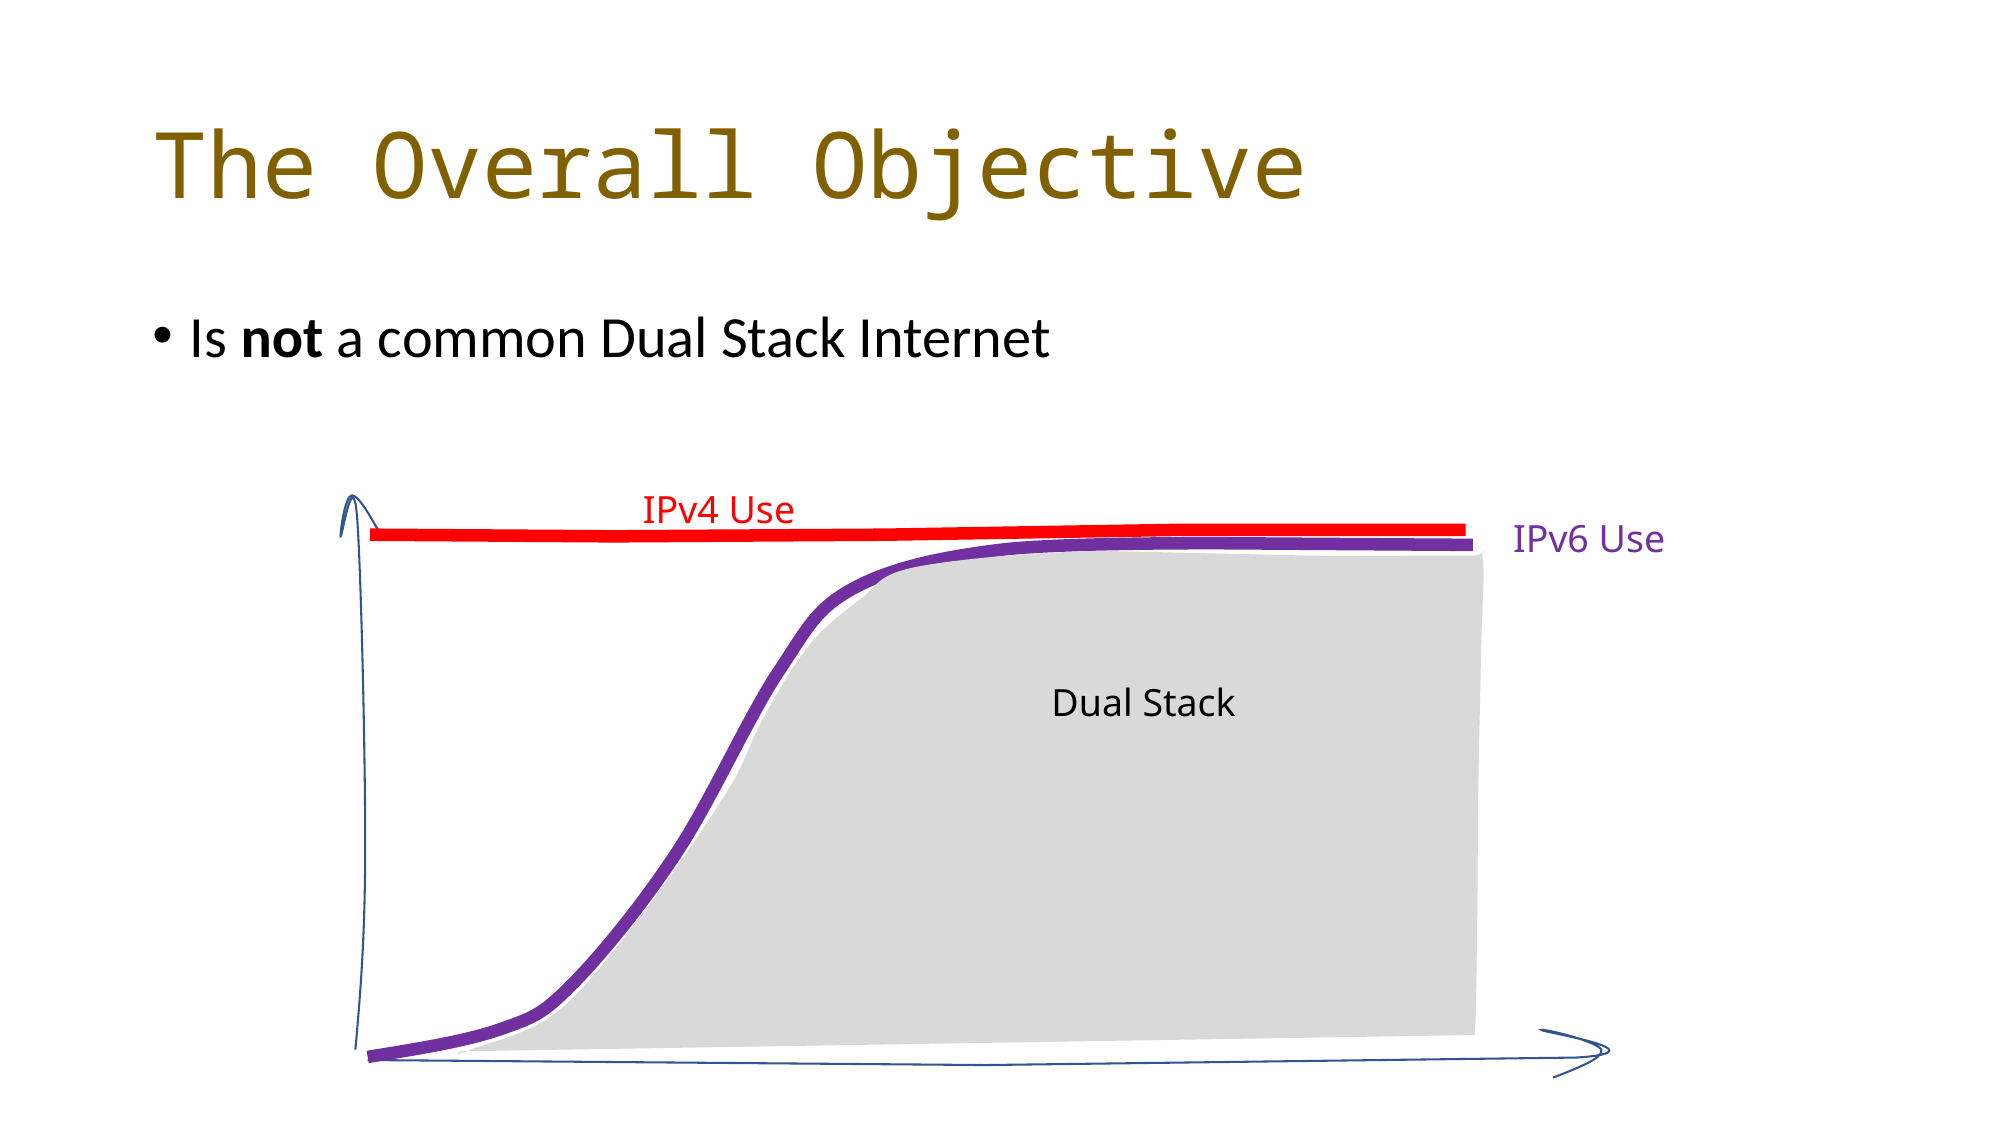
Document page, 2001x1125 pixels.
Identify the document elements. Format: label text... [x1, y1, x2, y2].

text_box [367, 1028, 1611, 1079]
text_box Dual Stack [1036, 671, 1251, 731]
text_box [370, 528, 1466, 538]
text_box [1249, 1014, 1637, 1071]
text_box IPv4 Use [628, 478, 811, 533]
text_box [339, 494, 385, 1050]
text_box IPv6 Use [1498, 507, 1681, 568]
text_box [367, 542, 1473, 1058]
title The Overall Objective [137, 59, 1863, 278]
list Is not a common Dual Stack Internet [137, 299, 1863, 1014]
text_box [456, 549, 1486, 1056]
